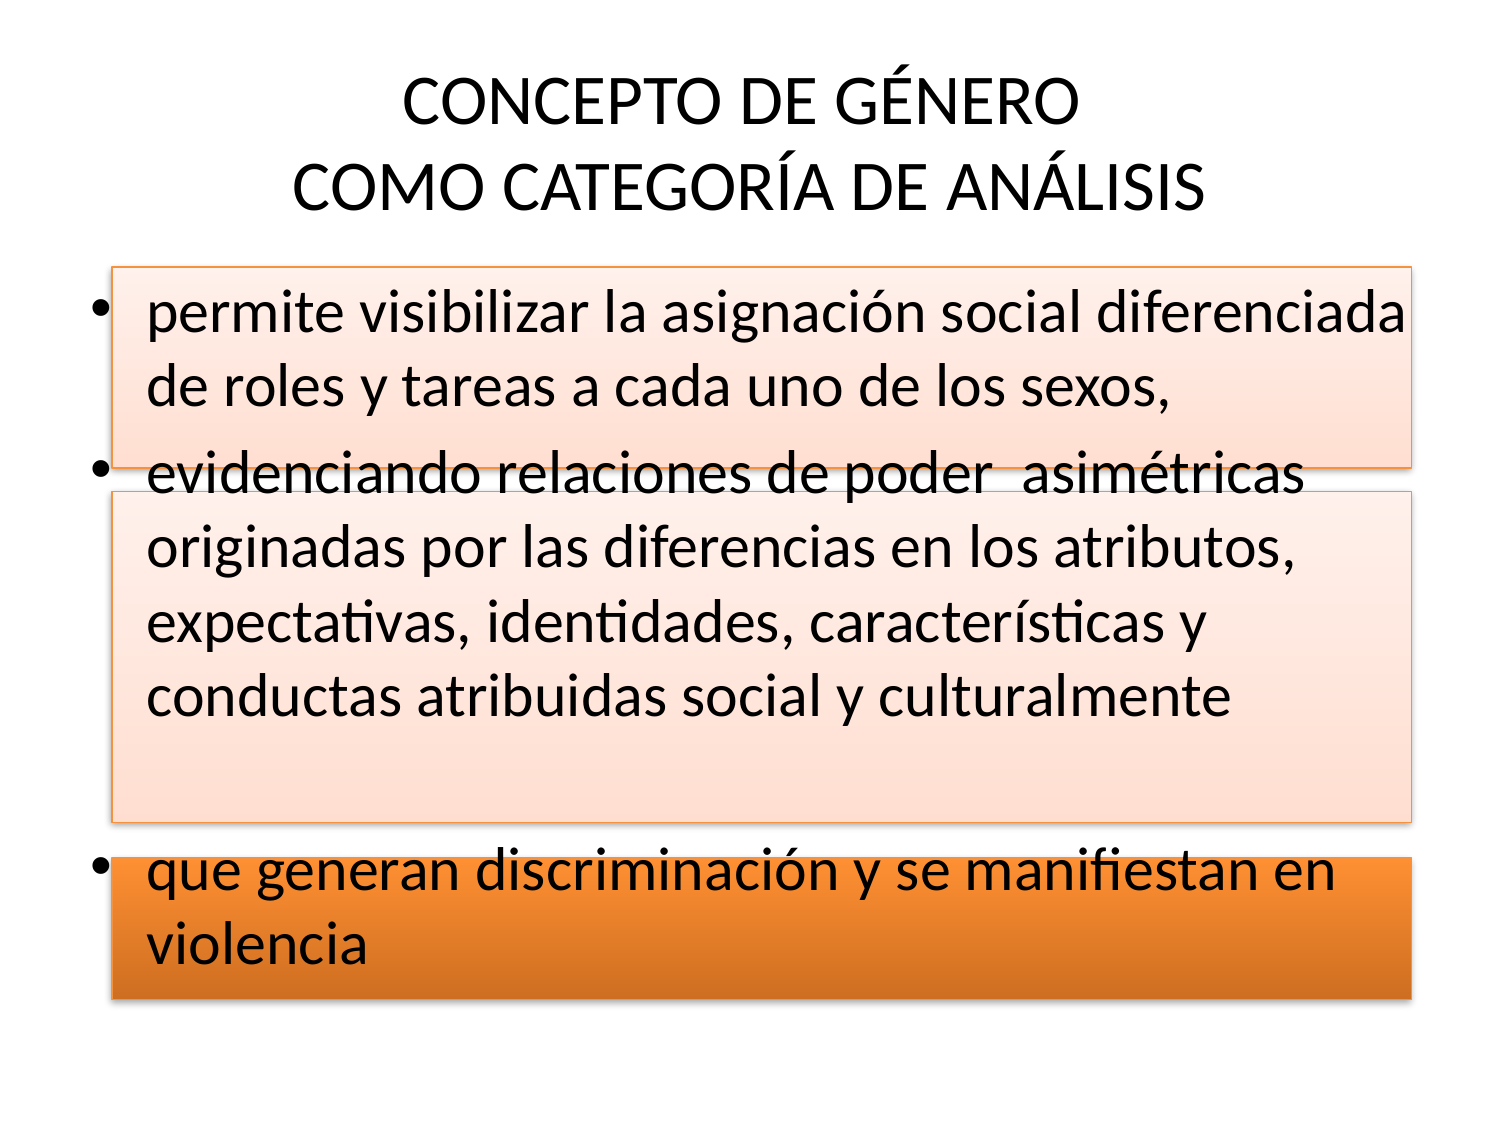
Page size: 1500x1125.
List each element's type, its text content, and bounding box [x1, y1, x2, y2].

list permite visibilizar la asignación social diferenciada de roles y tareas a cada uno de los sexos, evidenciando relaciones de poder asimétricas originadas por las diferencias en los atributos, expectativas, identidades, características y conductas atribuidas social y culturalmente que generan discriminación y se manifiestan en violencia [75, 262, 1425, 1005]
title CONCEPTO DE GÉNERO COMO CATEGORÍA DE ANÁLISIS [75, 45, 1425, 233]
